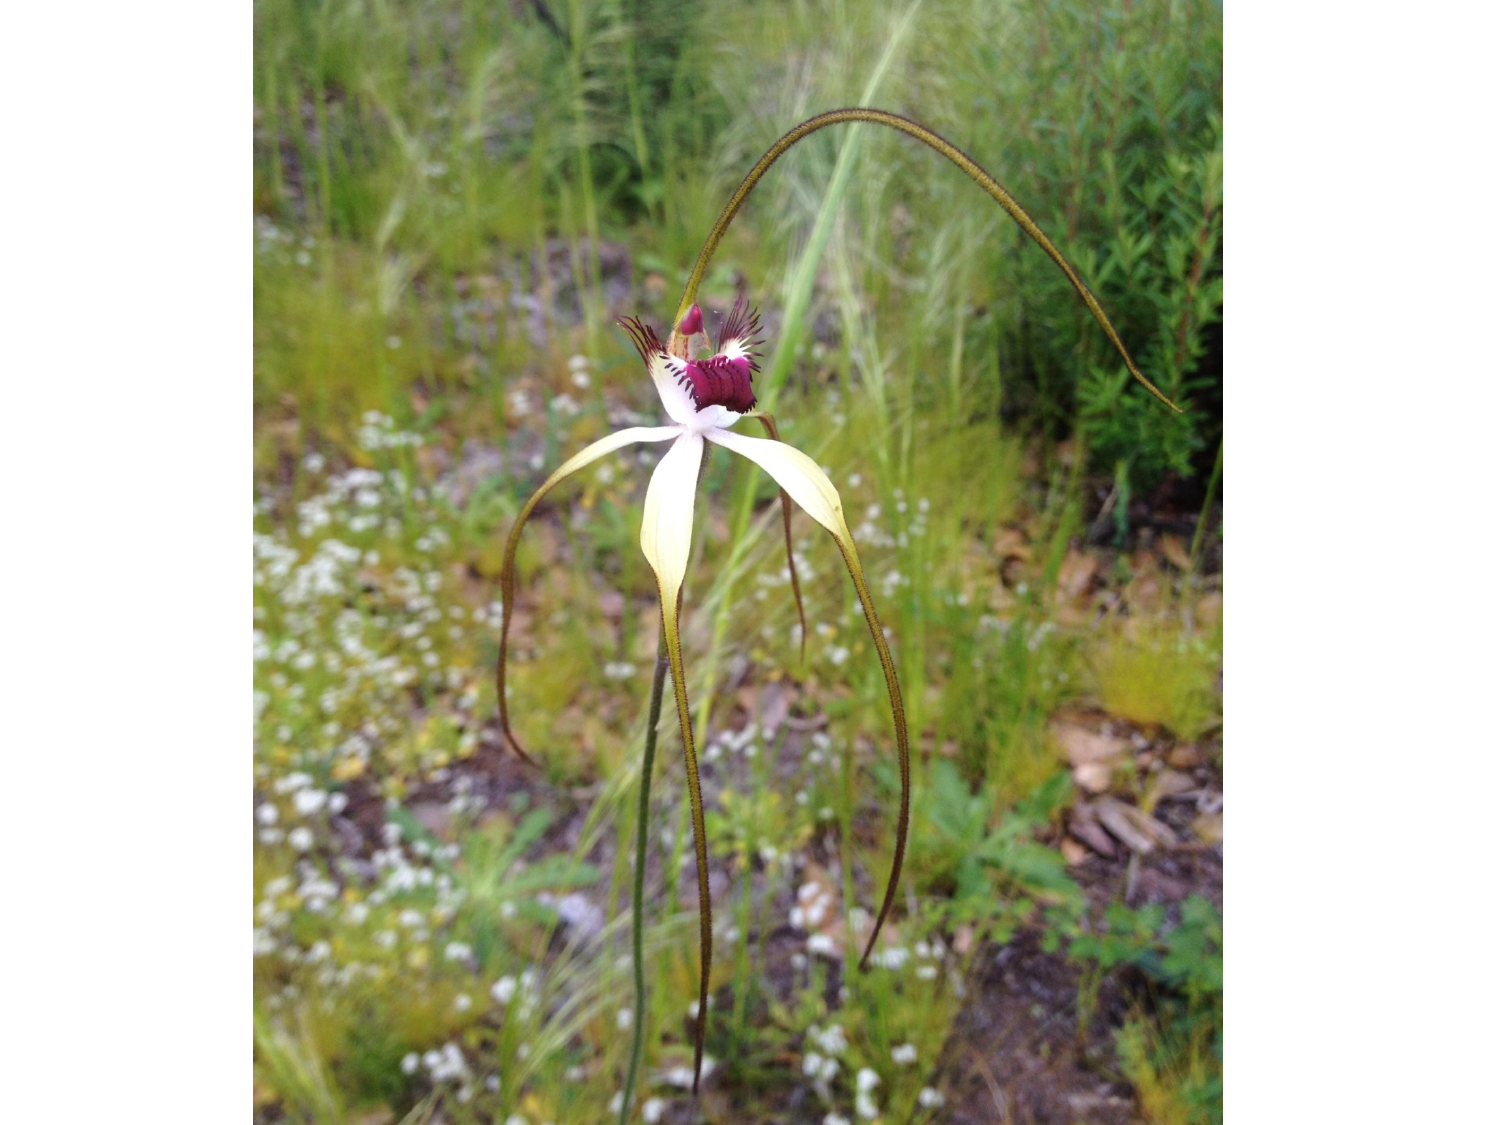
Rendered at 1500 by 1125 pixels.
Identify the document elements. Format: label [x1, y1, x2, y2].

list [253, 0, 1223, 1125]
